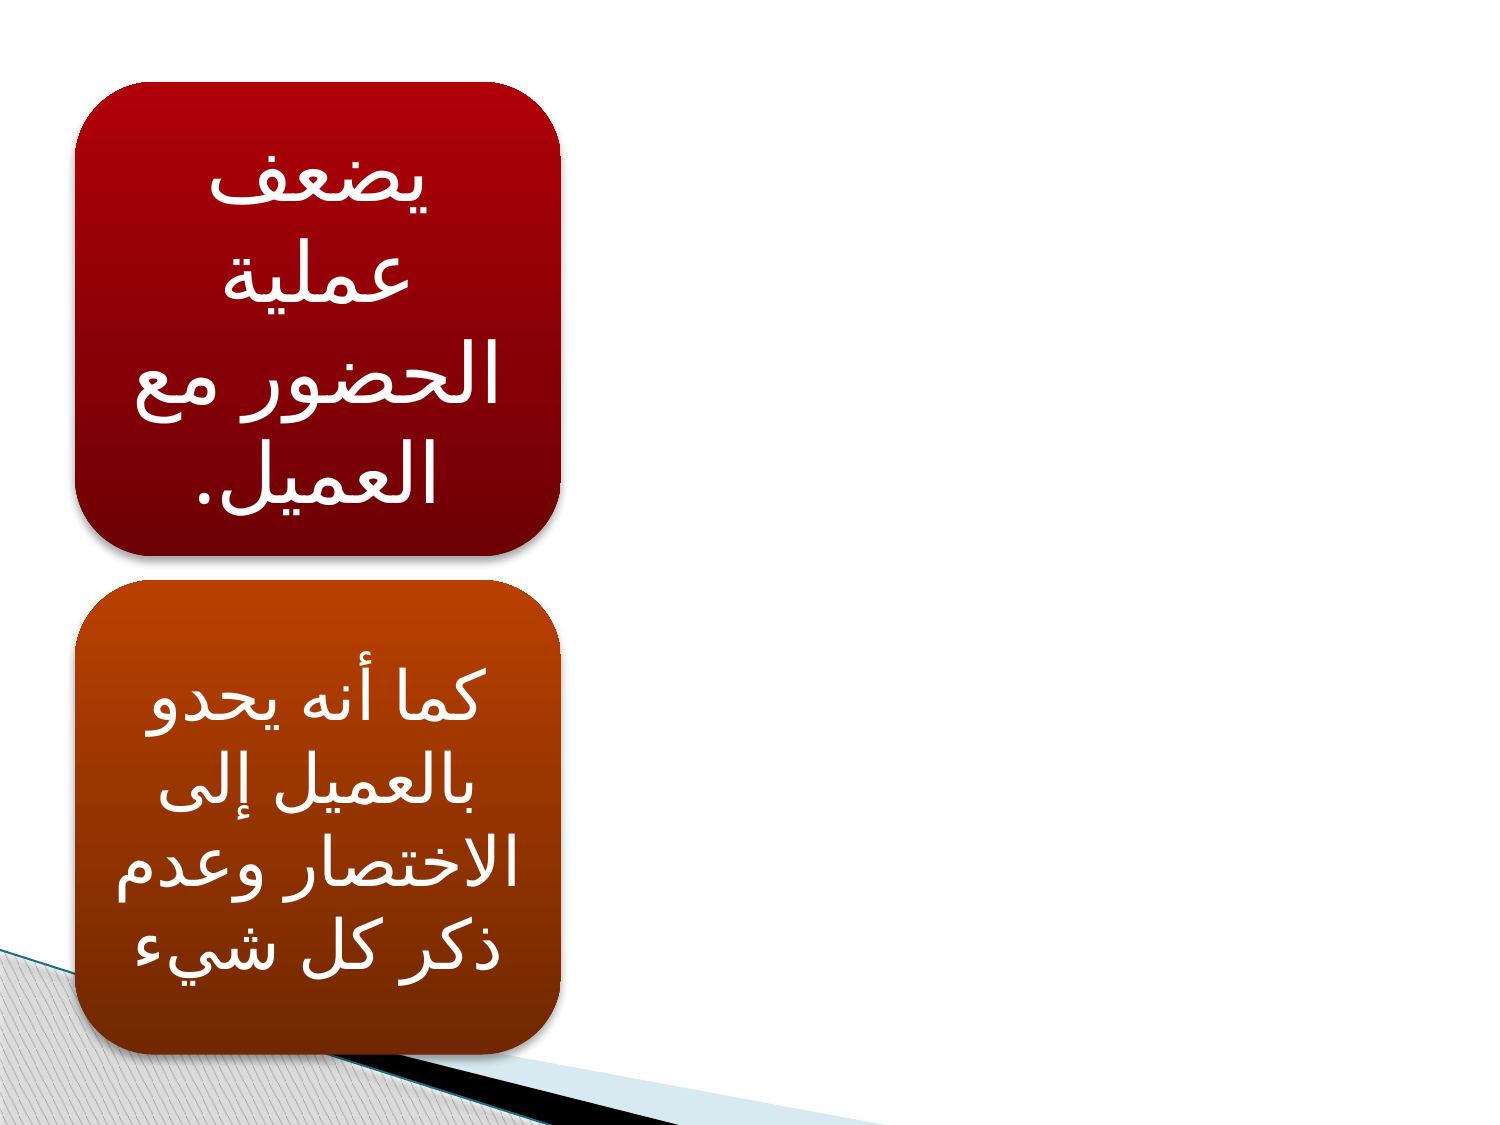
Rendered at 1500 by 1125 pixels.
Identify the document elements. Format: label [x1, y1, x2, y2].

list [74, 81, 1426, 1055]
